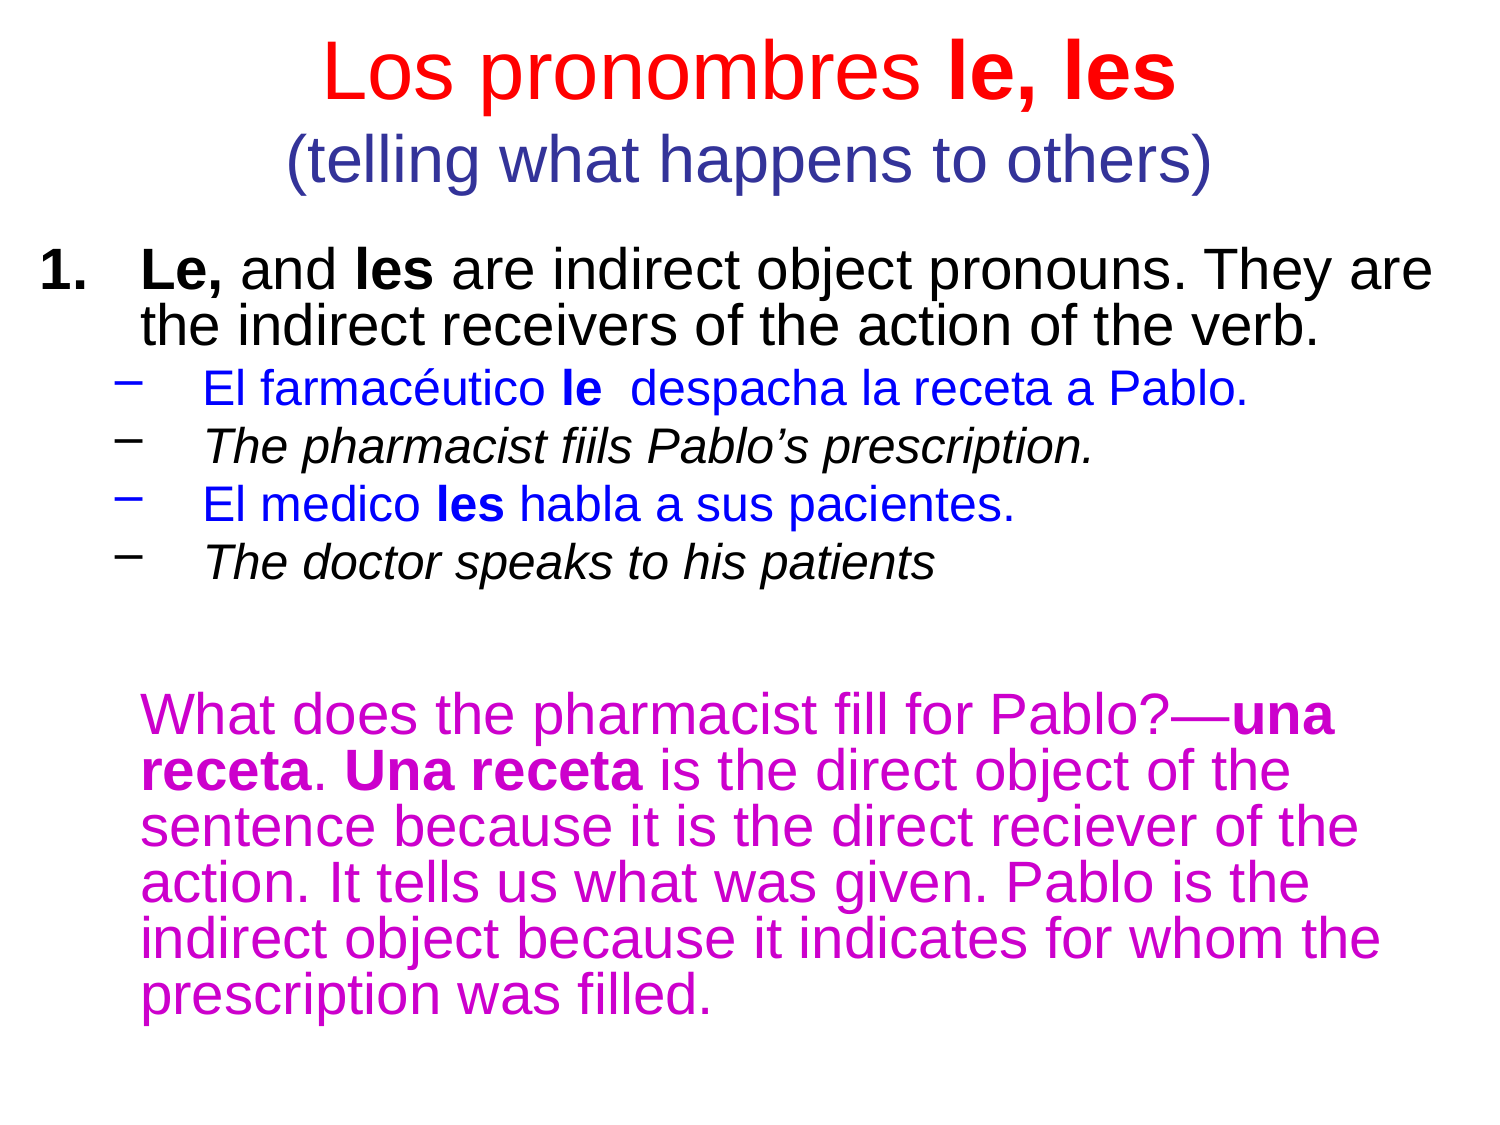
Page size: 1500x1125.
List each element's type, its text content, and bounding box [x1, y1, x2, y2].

list Le, and les are indirect object pronouns. They are the indirect receivers of the action of the verb. El farmacéutico le despacha la receta a Pablo. The pharmacist fiils Pablo’s prescription. El medico les habla a sus pacientes. The doctor speaks to his patients What does the pharmacist fill for Pablo?—una receta. Una receta is the direct object of the sentence because it is the direct reciever of the action. It tells us what was given. Pablo is the indirect object because it indicates for whom the prescription was filled. [24, 237, 1475, 1063]
title Los pronombres le, les (telling what happens to others) [75, 12, 1425, 200]
